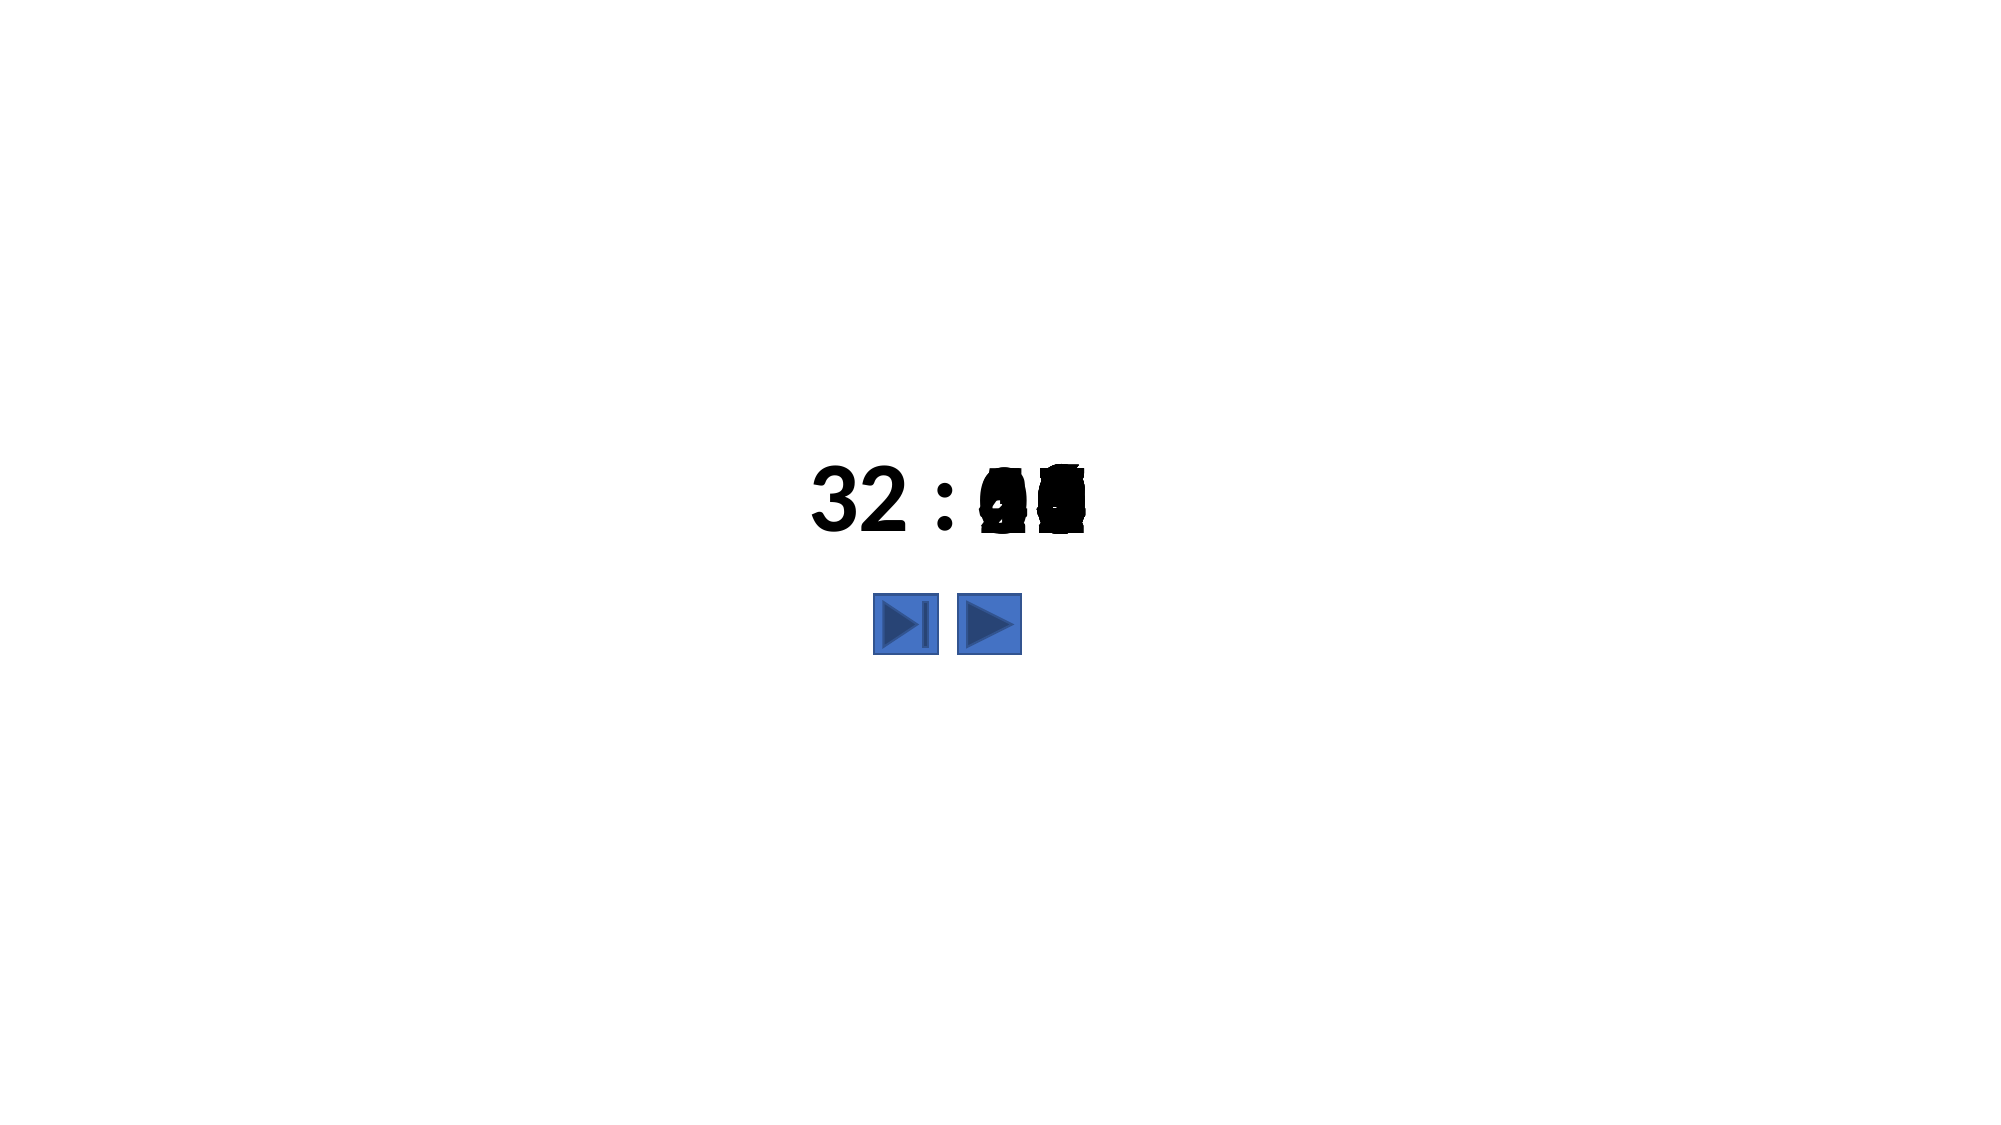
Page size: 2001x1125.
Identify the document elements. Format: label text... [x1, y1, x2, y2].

slide_number 31 [784, 461, 925, 522]
